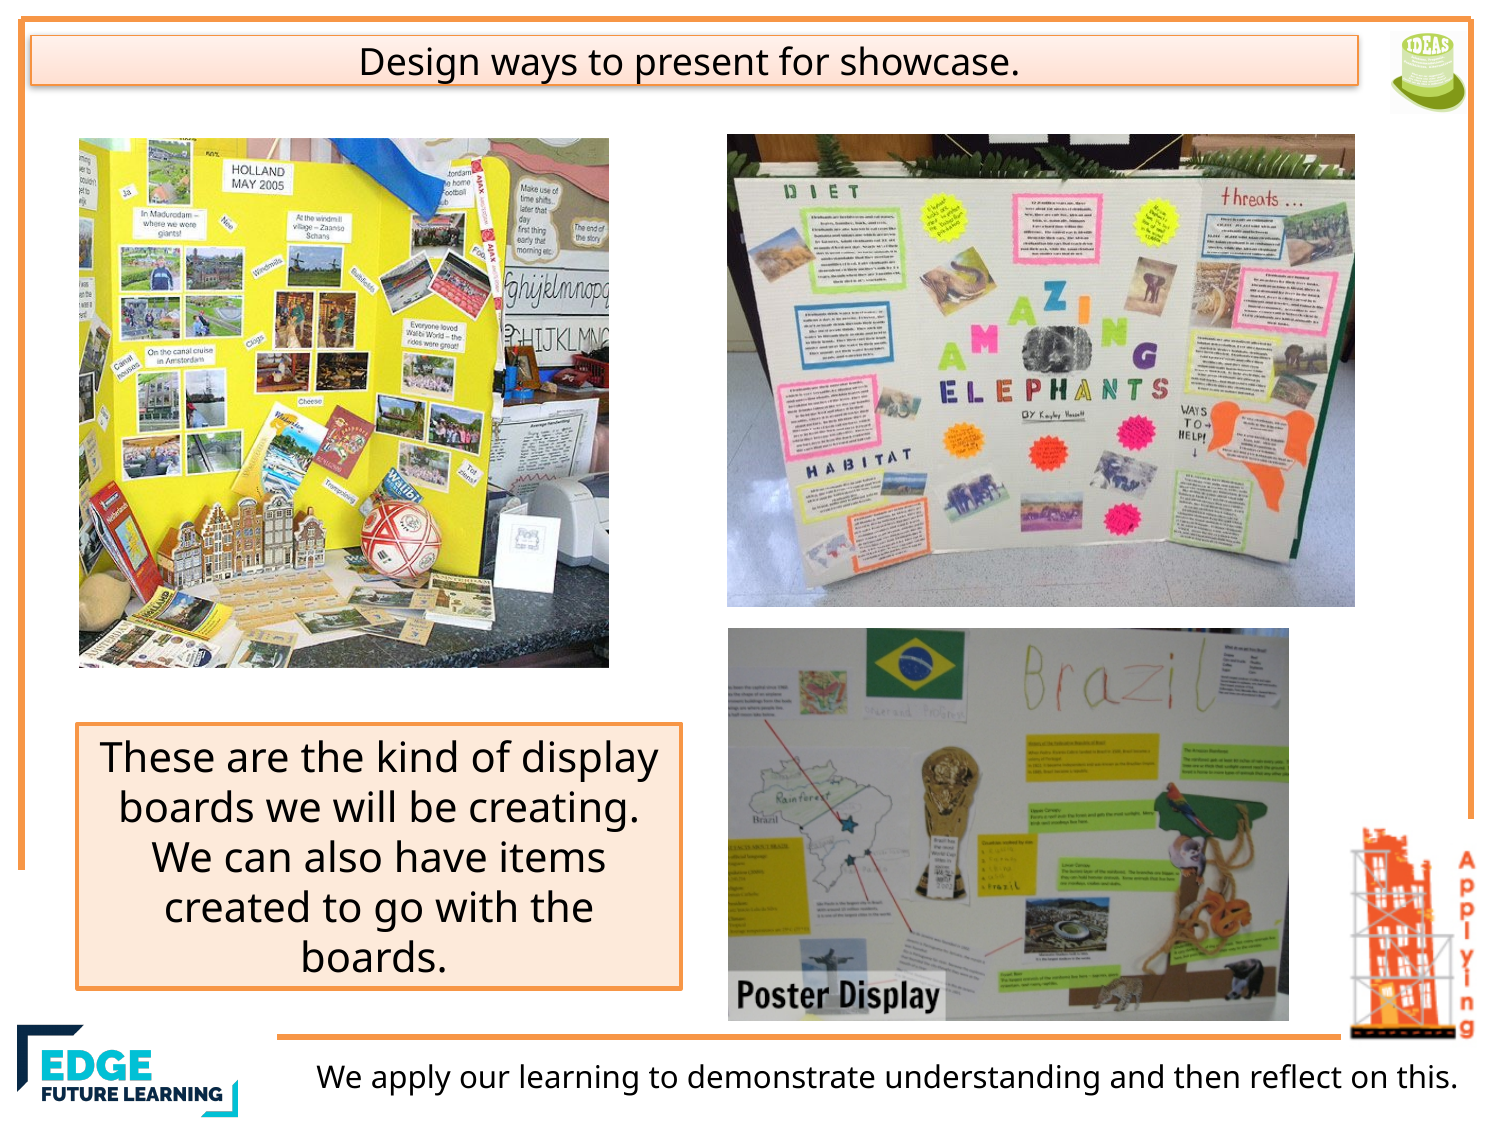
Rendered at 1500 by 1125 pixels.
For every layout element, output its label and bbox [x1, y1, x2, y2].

picture [728, 628, 1289, 1021]
picture [0, 983, 250, 1125]
text_box [30, 30, 1359, 90]
picture [1389, 31, 1468, 114]
picture [79, 138, 609, 668]
text_box [21, 18, 1500, 1125]
picture [726, 134, 1355, 607]
